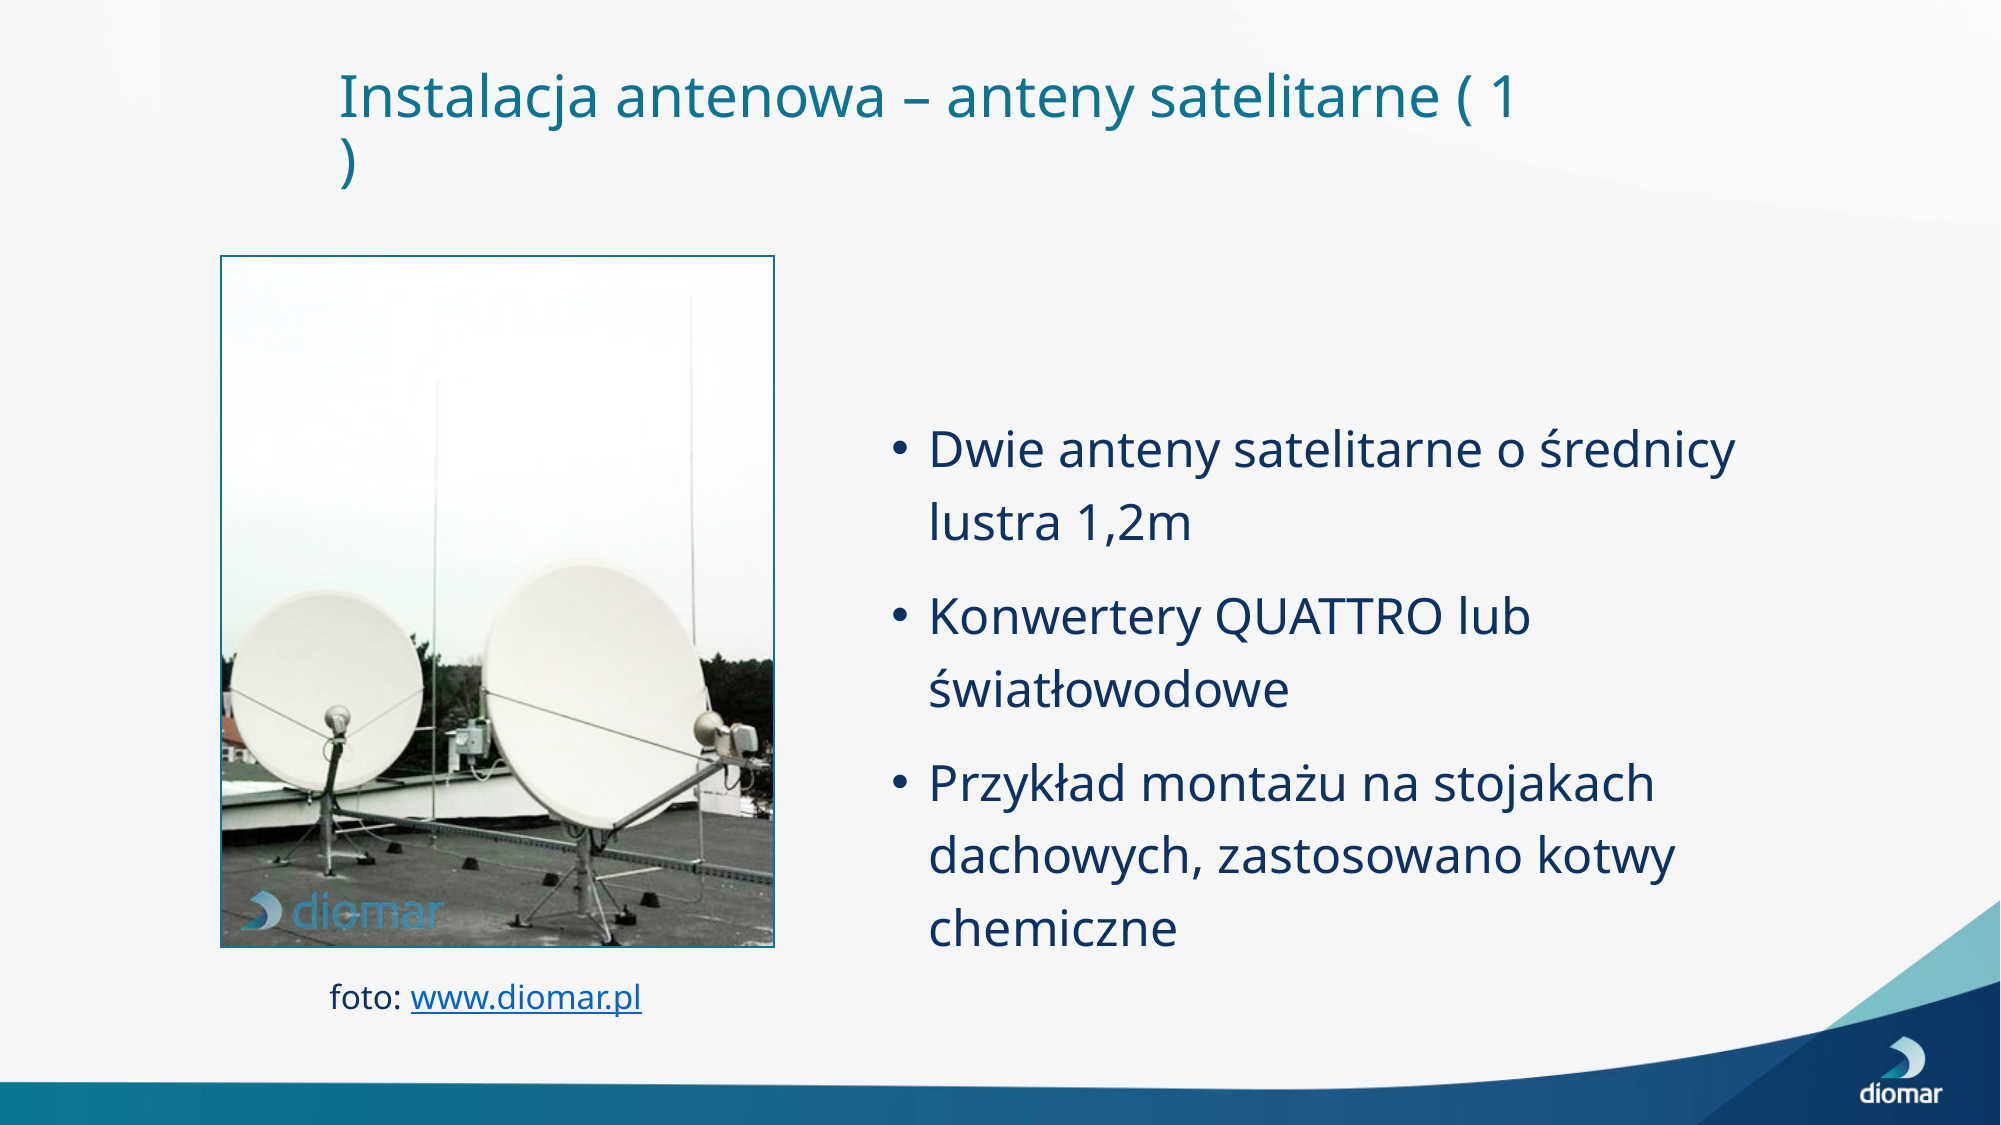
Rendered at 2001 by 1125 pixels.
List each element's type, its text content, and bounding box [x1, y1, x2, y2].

text_box foto: www.diomar.pl [221, 946, 751, 1035]
text_box Dwie anteny satelitarne o średnicy lustra 1,2m Konwertery QUATTRO lub światłowodowe Przykład montażu na stojakach dachowych, zastosowano kotwy chemiczne [876, 397, 1884, 806]
picture [0, 0, 2001, 1125]
title Instalacja antenowa – anteny satelitarne ( 1 ) [324, 83, 1549, 177]
